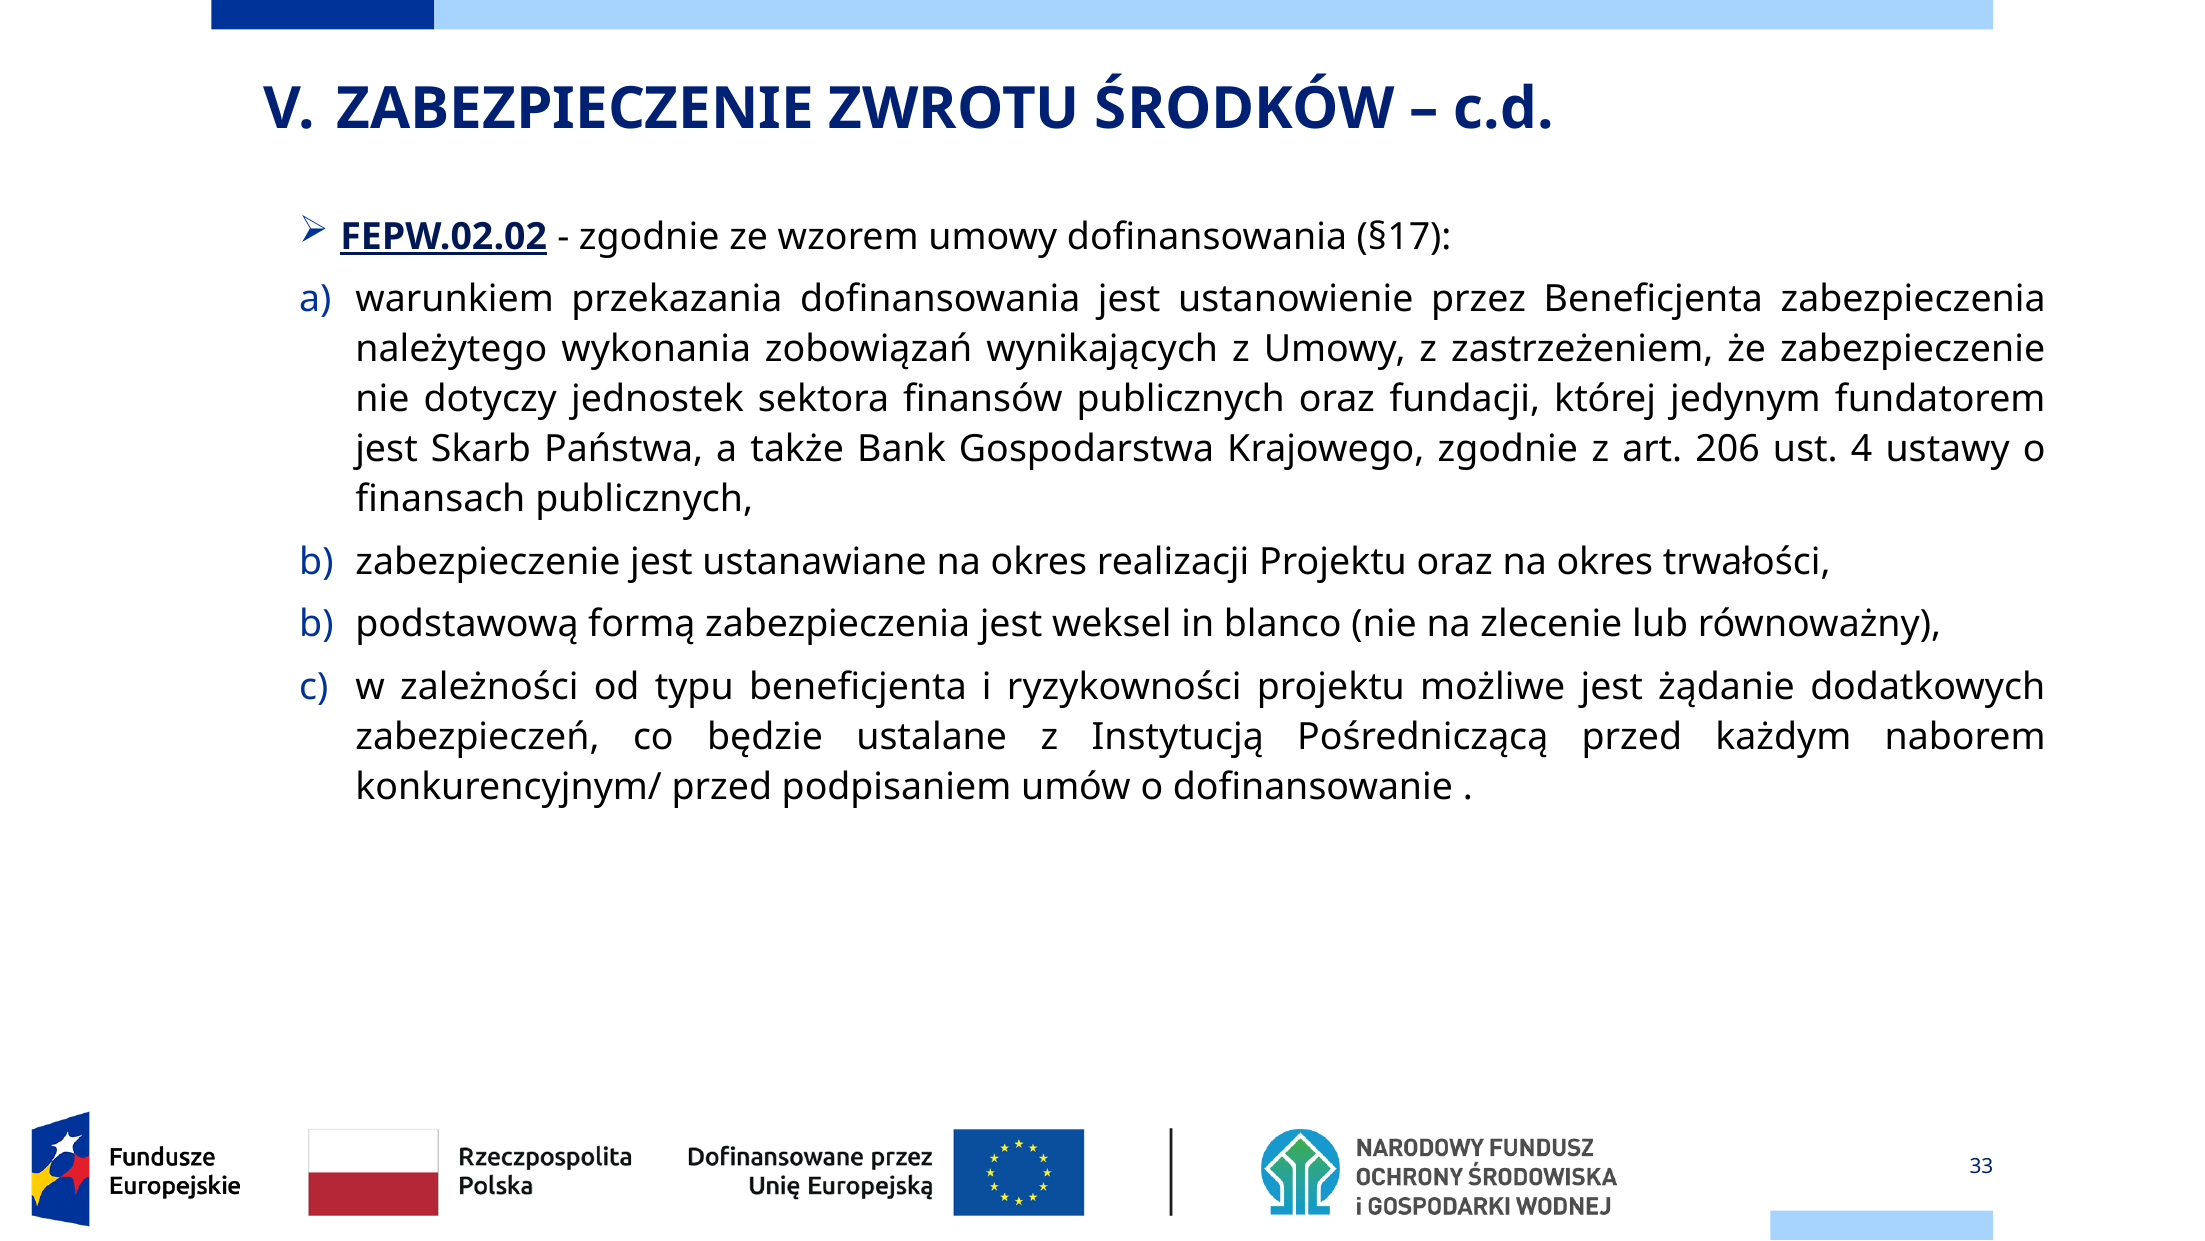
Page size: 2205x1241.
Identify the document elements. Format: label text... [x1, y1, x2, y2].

list FEPW.02.02 - zgodnie ze wzorem umowy dofinansowania (§17): warunkiem przekazania dofinansowania jest ustanowienie przez Beneficjenta zabezpieczenia należytego wykonania zobowiązań wynikających z Umowy, z zastrzeżeniem, że zabezpieczenie nie dotyczy jednostek sektora finansów publicznych oraz fundacji, której jedynym fundatorem jest Skarb Państwa, a także Bank Gospodarstwa Krajowego, zgodnie z art. 206 ust. 4 ustawy o finansach publicznych, zabezpieczenie jest ustanawiane na okres realizacji Projektu oraz na okres trwałości, podstawową formą zabezpieczenia jest weksel in blanco (nie na zlecenie lub równoważny), w zależności od typu beneficjenta i ryzykowności projektu możliwe jest żądanie dodatkowych zabezpieczeń, co będzie ustalane z Instytucją Pośredniczącą przed każdym naborem konkurencyjnym/ przed podpisaniem umów o dofinansowanie . [299, 206, 2048, 1034]
title V. ZABEZPIECZENIE ZWROTU ŚRODKÓW – c.d. [263, 65, 1682, 148]
slide_number 33 [1770, 1151, 1993, 1182]
picture [0, 1080, 1652, 1241]
